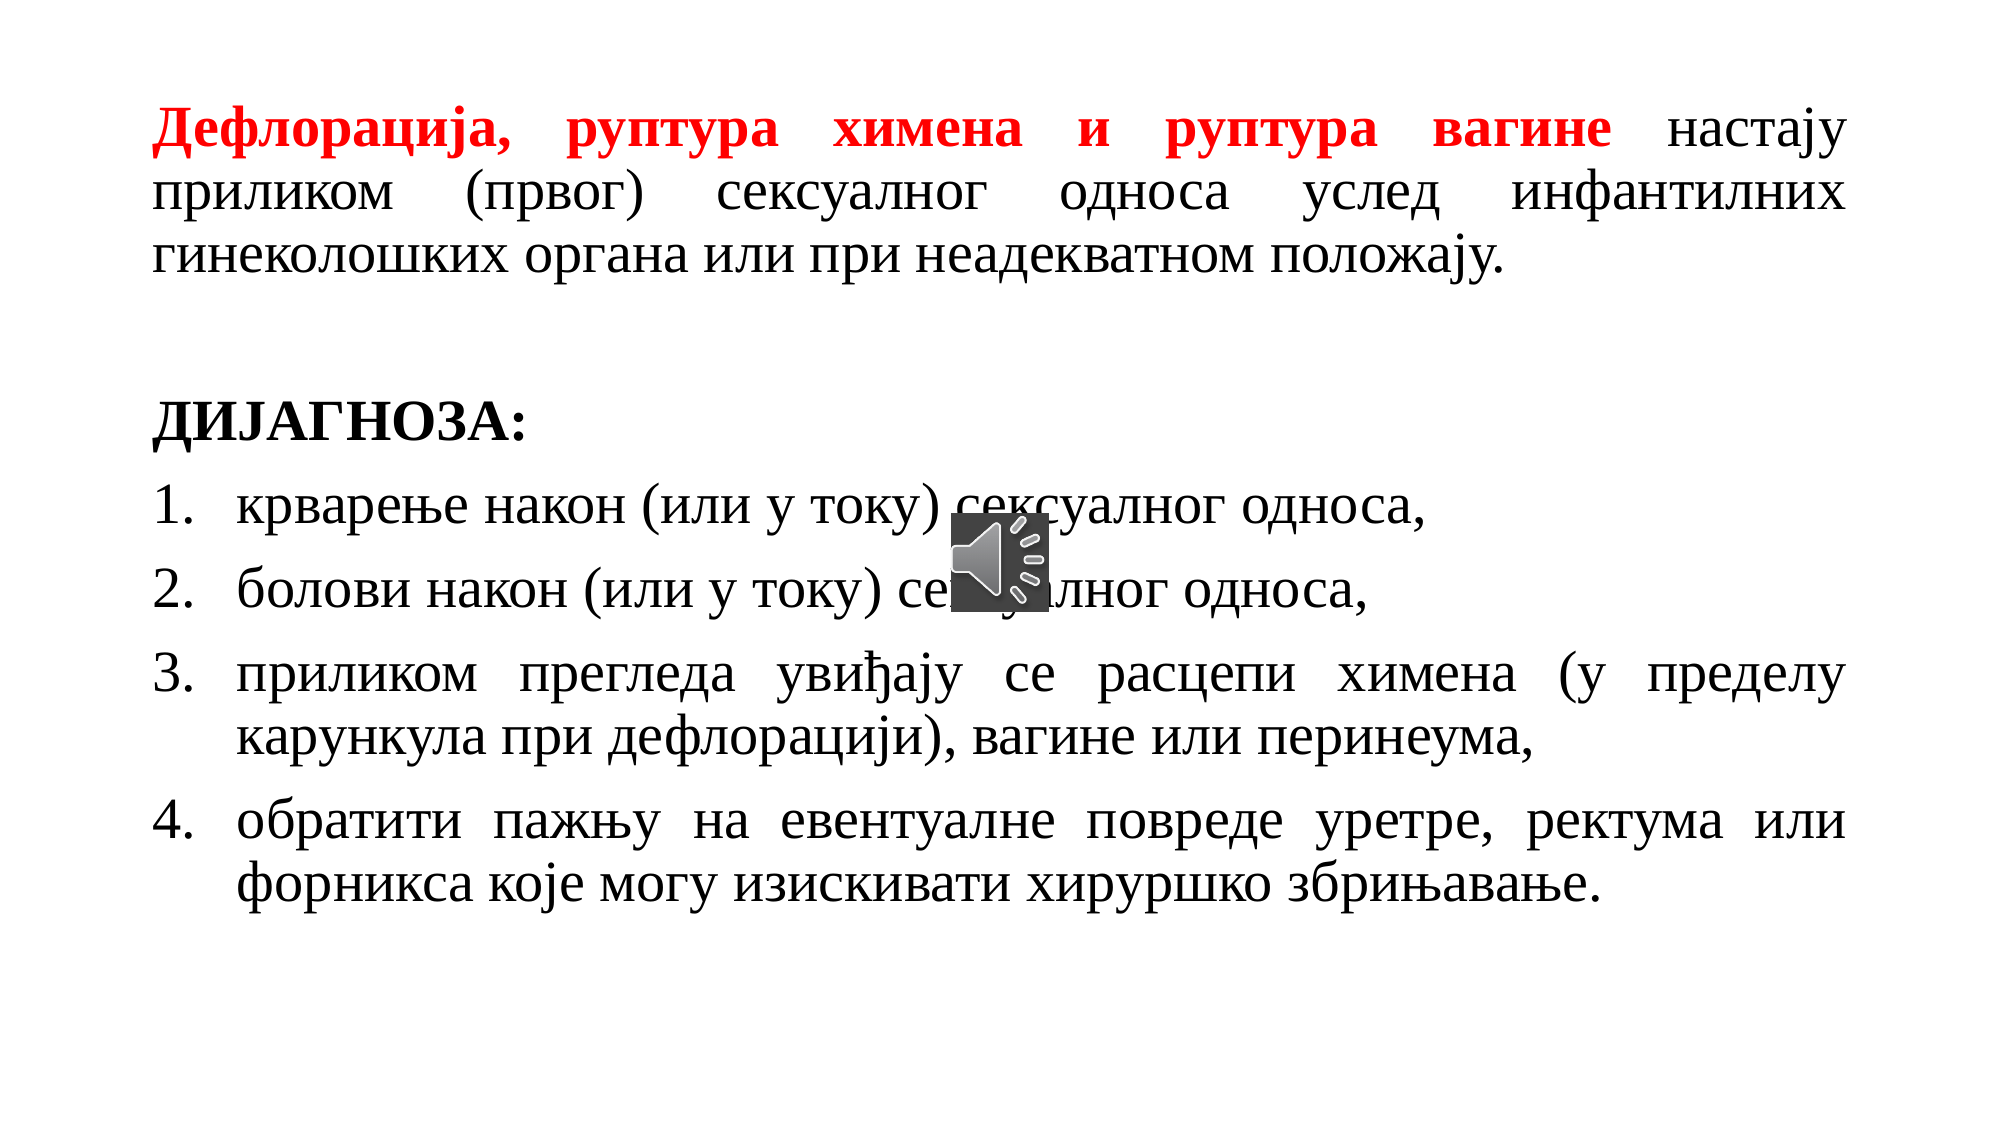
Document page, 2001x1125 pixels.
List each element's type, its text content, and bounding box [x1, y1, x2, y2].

picture [949, 512, 1050, 613]
list Дефлорација, руптура химена и руптура вагине настају приликом (првог) сексуалног односа услед инфантилних гинеколошких органа или при неадекватном положају. ДИЈАГНОЗА: крварење након (или у току) сексуалног односа, болови након (или у току) сексуалног односа, приликом прегледа увиђају се расцепи химена (у пределу карункула при дефлорацији), вагине или перинеума, обратити пажњу на евентуалне повреде уретре, ректума или форникса које могу изискивати хируршко збрињавање. [137, 88, 1863, 1014]
